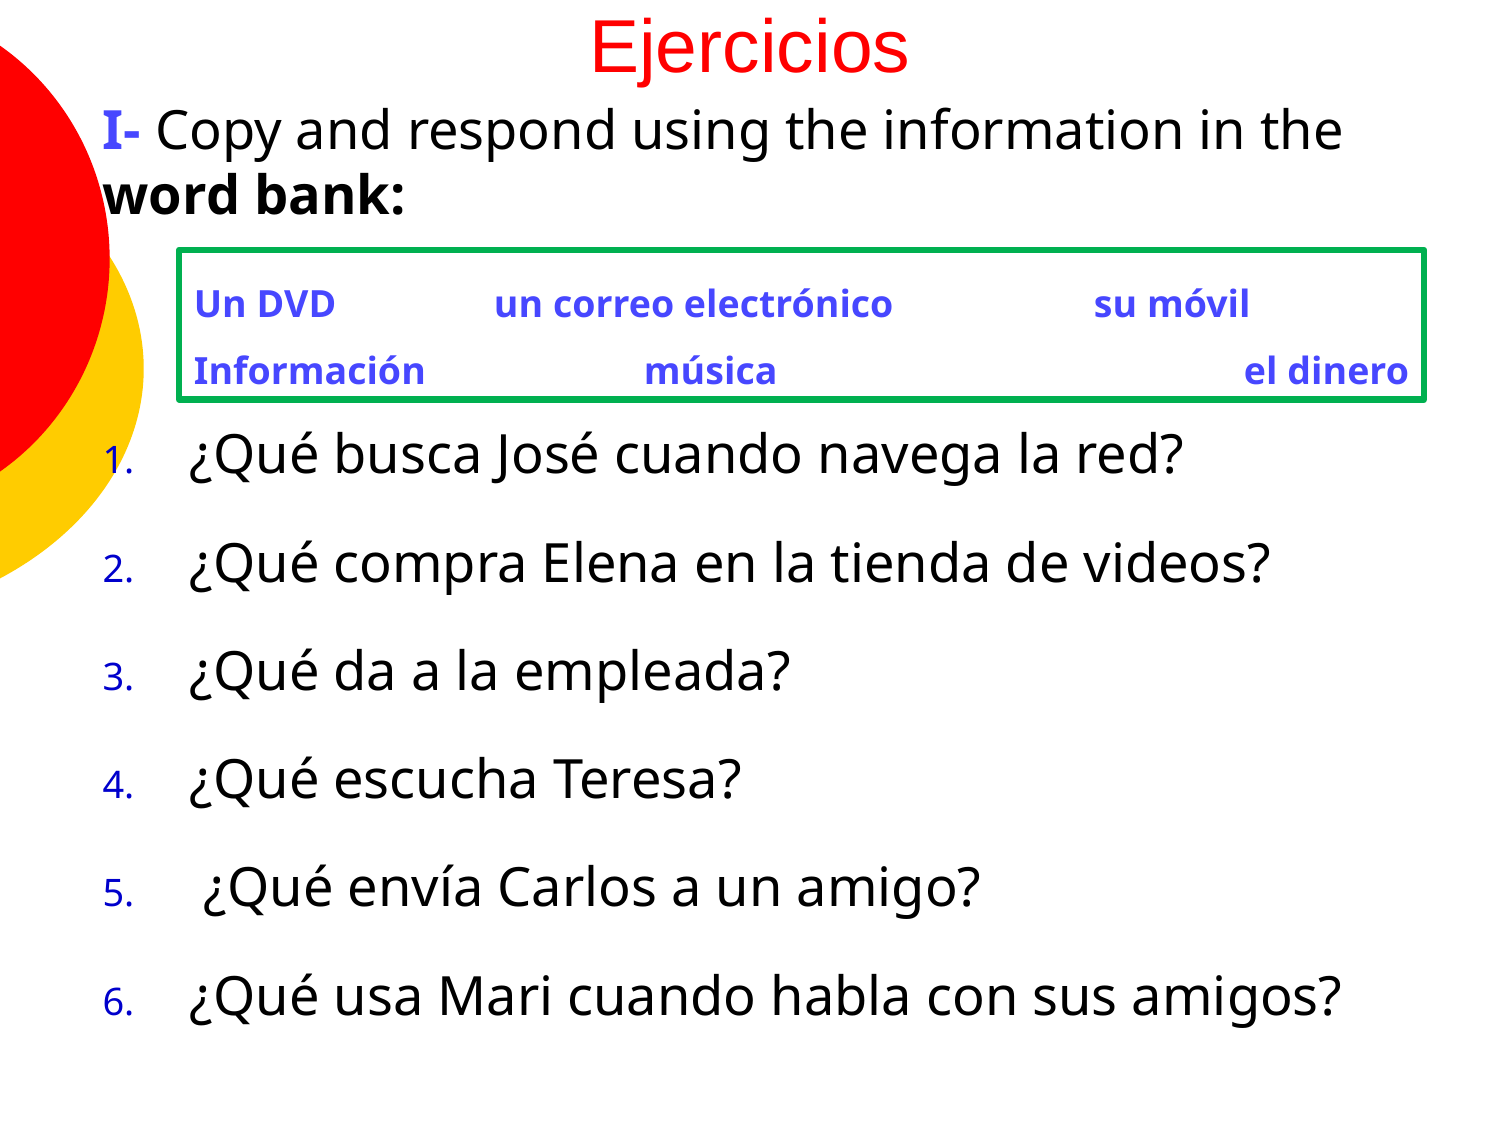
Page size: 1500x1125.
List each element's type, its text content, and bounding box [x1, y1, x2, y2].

text_box Un DVD un correo electrónico su móvil Información música el dinero [179, 249, 1425, 400]
title Ejercicios [112, 0, 1388, 87]
list I- Copy and respond using the information in the word bank: ¿Qué busca José cuando navega la red? ¿Qué compra Elena en la tienda de videos? ¿Qué da a la empleada? ¿Qué escucha Teresa? ¿Qué envía Carlos a un amigo? ¿Qué usa Mari cuando habla con sus amigos? [87, 87, 1475, 1063]
